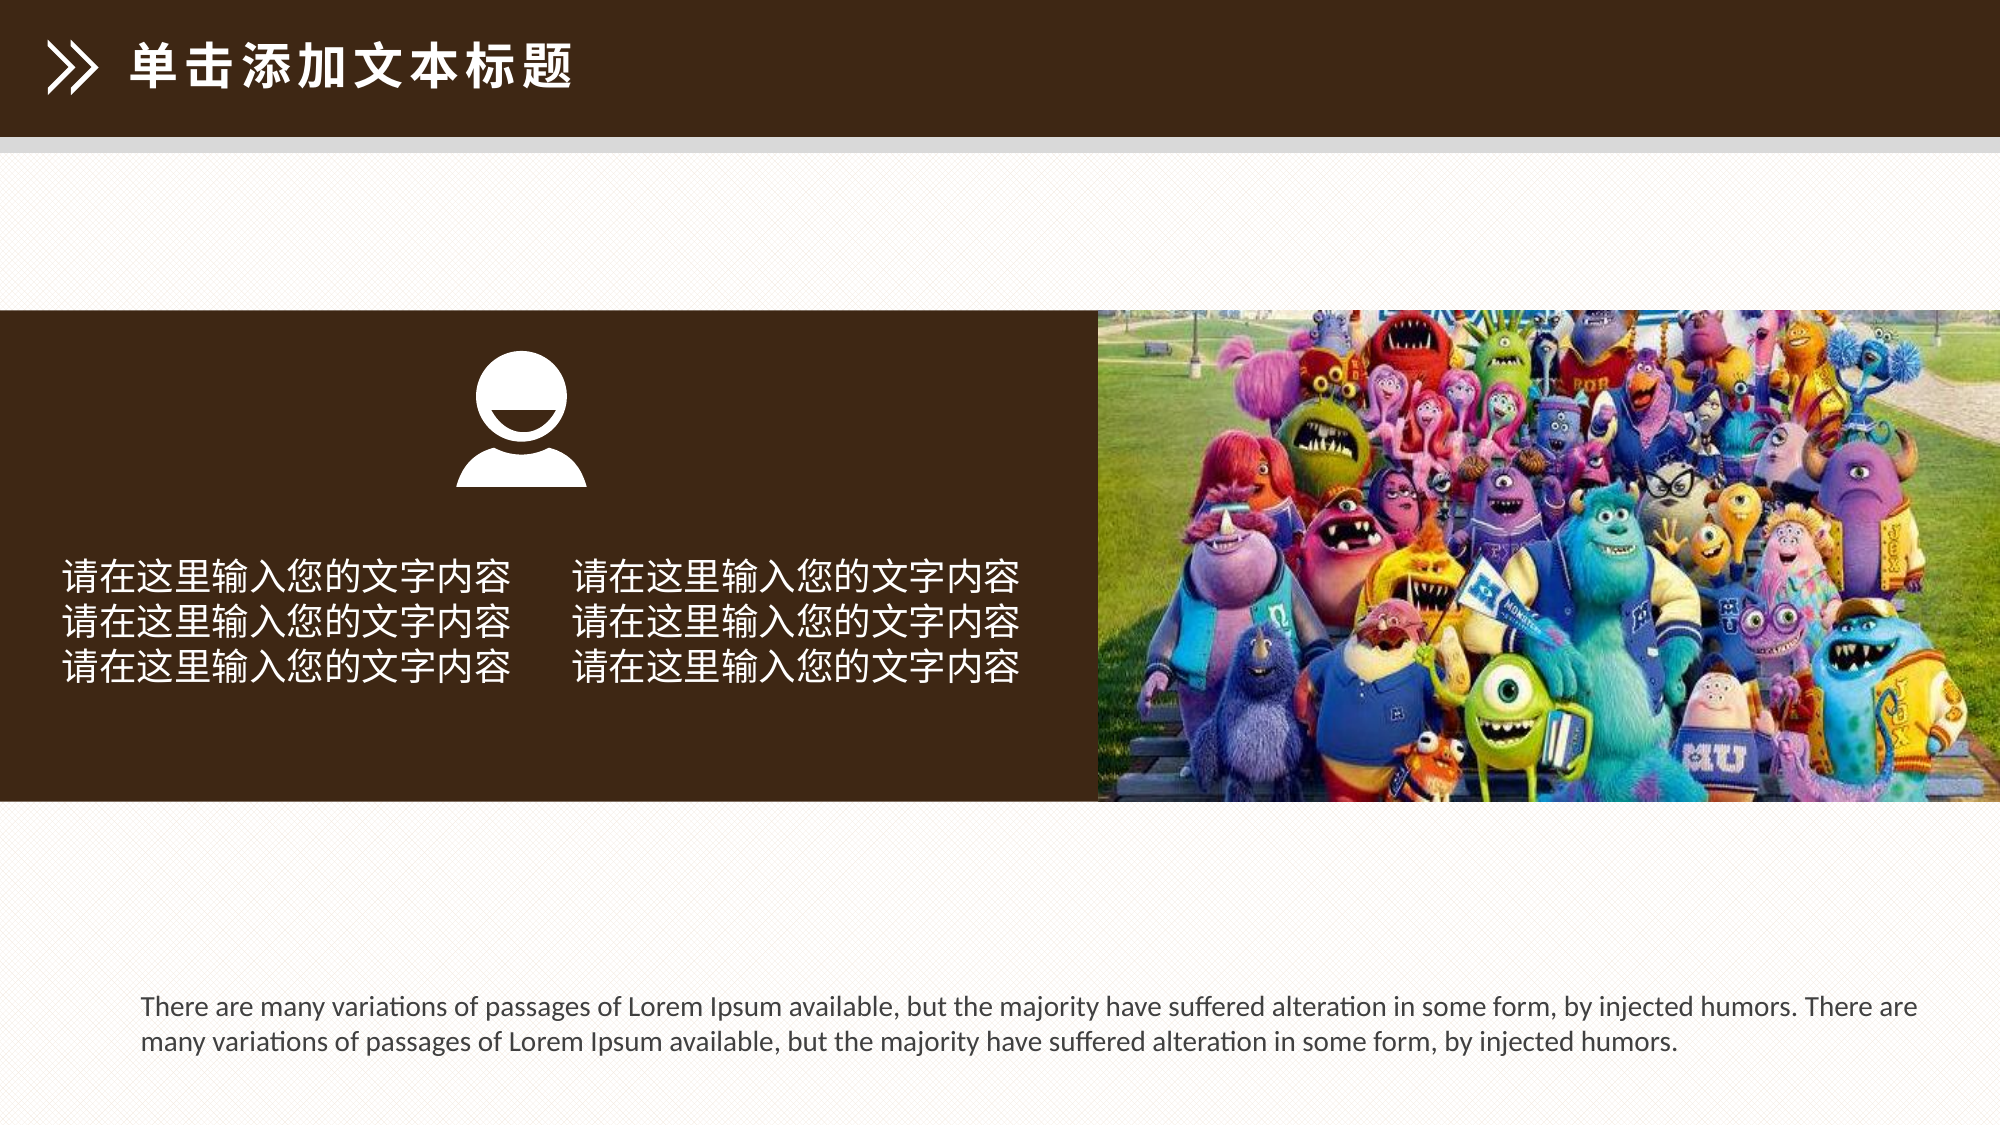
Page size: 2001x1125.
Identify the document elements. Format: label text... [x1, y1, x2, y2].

text_box [0, 0, 2000, 136]
text_box [0, 136, 2000, 154]
text_box 单击添加文本标题 [113, 26, 588, 102]
text_box There are many variations of passages of Lorem Ipsum available, but the majority have suffered alteration in some form, by injected humors. There are many variations of passages of Lorem Ipsum available, but the majority have suffered alteration in some form, by injected humors. [125, 980, 1942, 1065]
text_box [0, 310, 1098, 802]
picture [1098, 310, 2000, 802]
text_box 请在这里输入您的文字内容 请在这里输入您的文字内容 请在这里输入您的文字内容 请在这里输入您的文字内容 请在这里输入您的文字内容 请在这里输入您的文字内容 [47, 545, 1062, 696]
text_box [28, 47, 91, 88]
text_box [476, 350, 567, 442]
text_box [456, 447, 587, 487]
